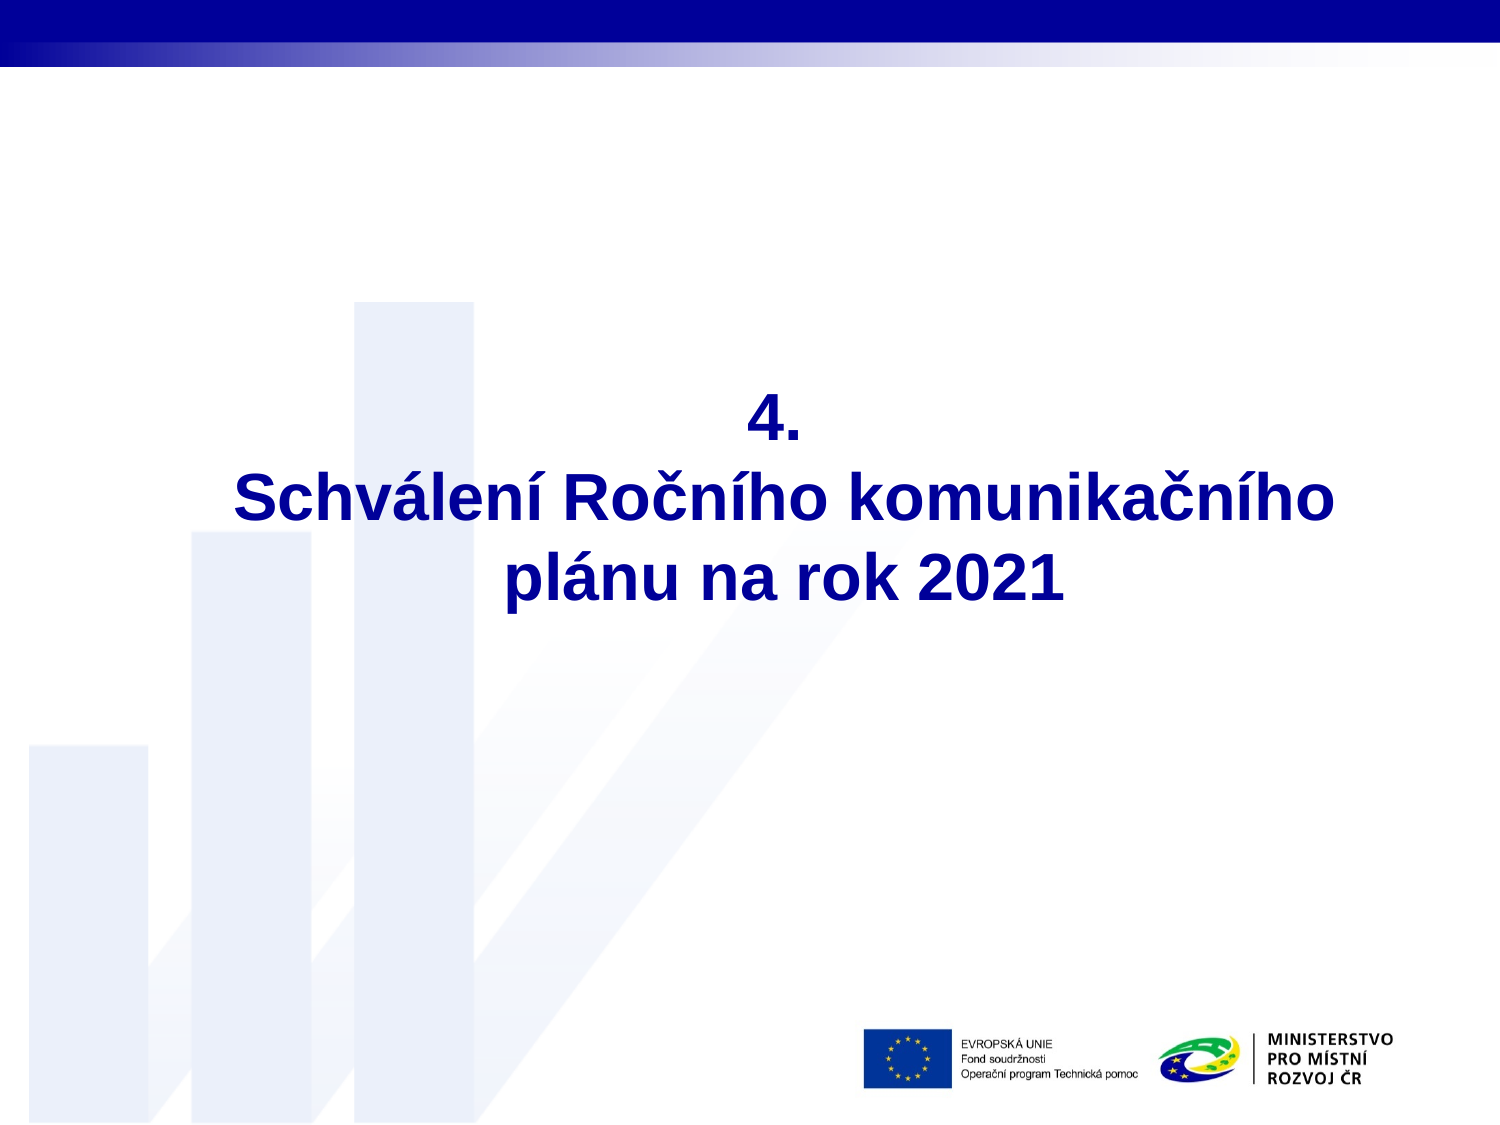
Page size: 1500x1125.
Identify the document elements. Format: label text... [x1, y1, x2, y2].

picture [29, 302, 1412, 1125]
list 4. Schválení Ročního komunikačního plánu na rok 2021 [76, 160, 1437, 988]
